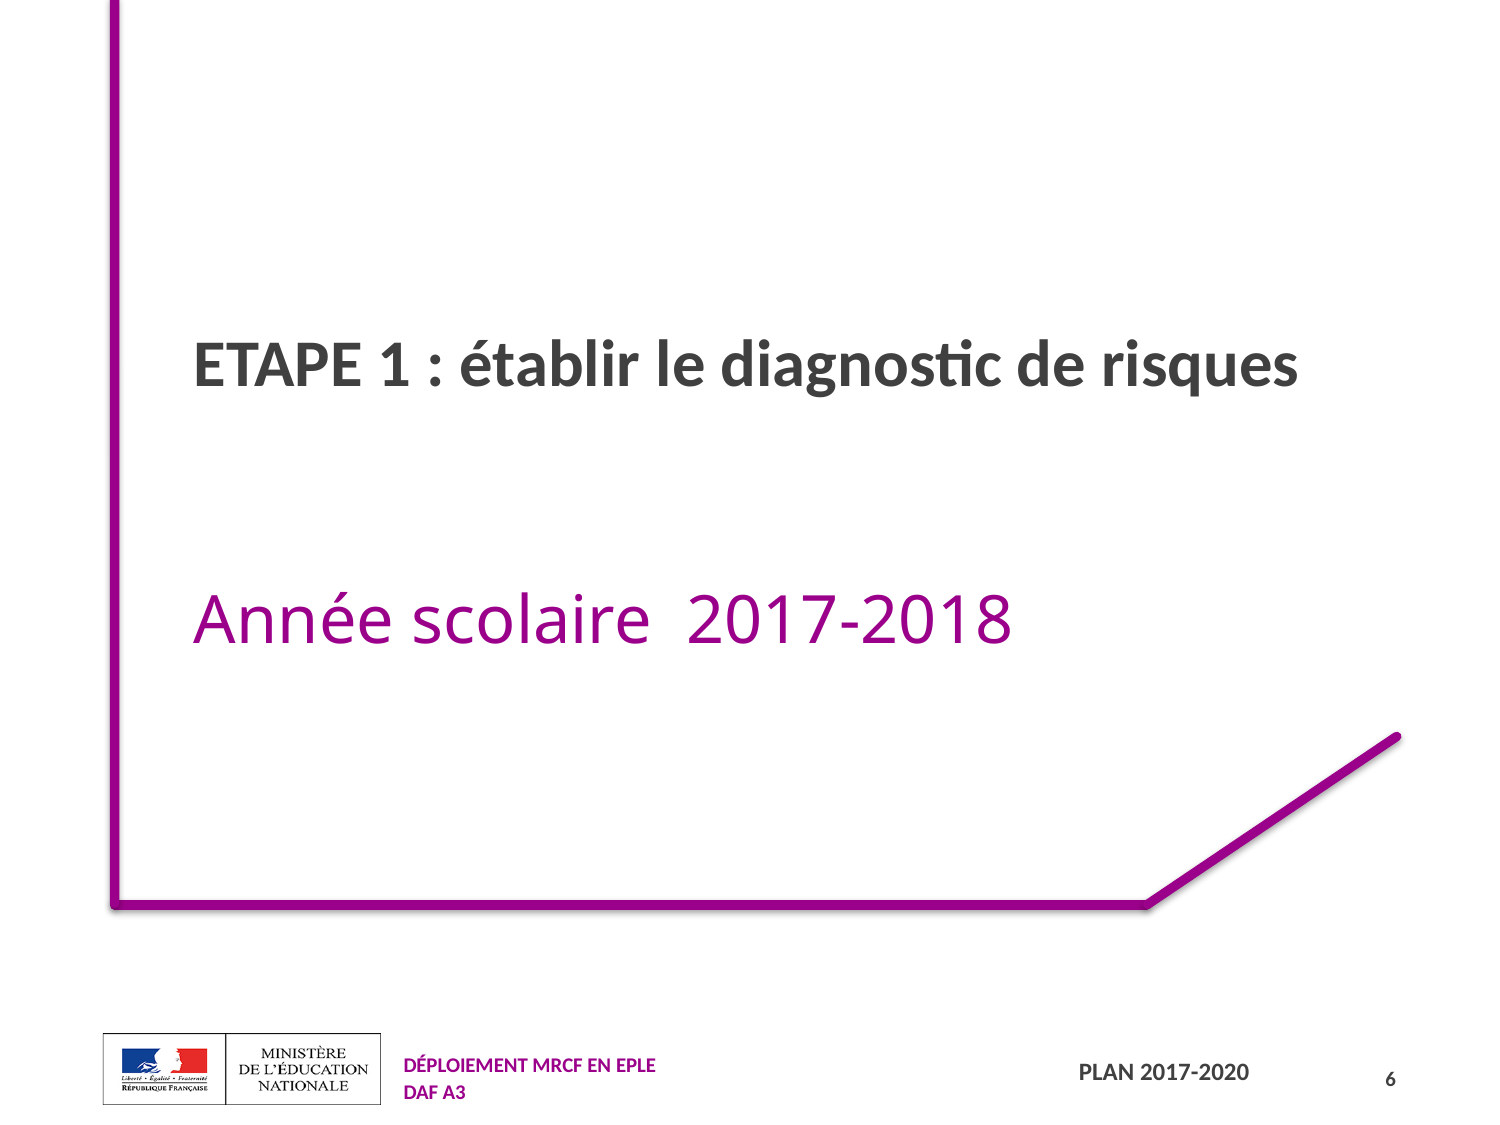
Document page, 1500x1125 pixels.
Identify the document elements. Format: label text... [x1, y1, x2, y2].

title ETAPE 1 : établir le diagnostic de risques [178, 160, 1474, 560]
slide_number 6 [1353, 1048, 1411, 1109]
picture [102, 1033, 381, 1105]
subtitle Année scolaire 2017-2018 [178, 569, 1425, 858]
